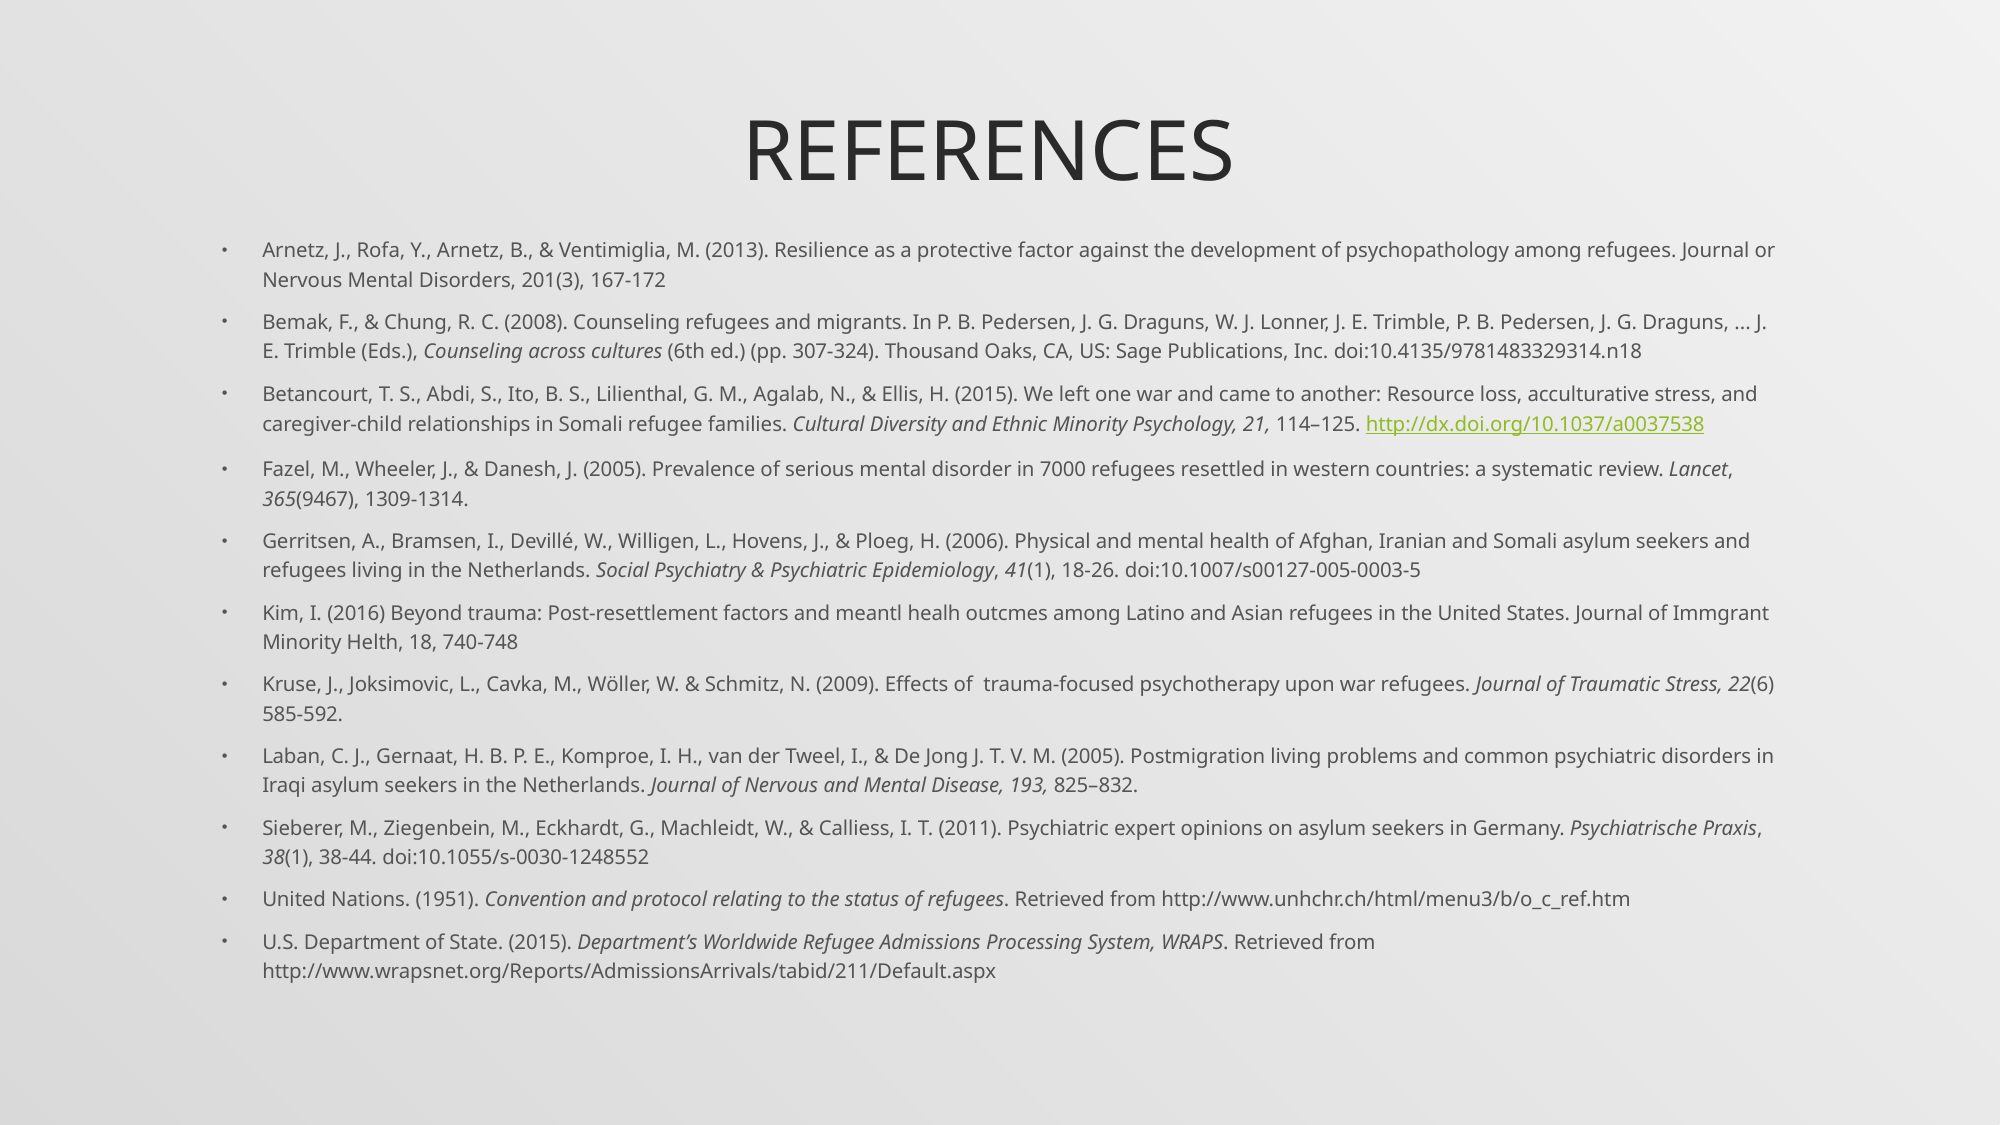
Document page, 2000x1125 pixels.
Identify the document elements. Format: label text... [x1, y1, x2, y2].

title References [199, 45, 1800, 263]
list Arnetz, J., Rofa, Y., Arnetz, B., & Ventimiglia, M. (2013). Resilience as a protective factor against the development of psychopathology among refugees. Journal or Nervous Mental Disorders, 201(3), 167-172 Bemak, F., & Chung, R. C. (2008). Counseling refugees and migrants. In P. B. Pedersen, J. G. Draguns, W. J. Lonner, J. E. Trimble, P. B. Pedersen, J. G. Draguns, ... J. E. Trimble (Eds.), Counseling across cultures (6th ed.) (pp. 307-324). Thousand Oaks, CA, US: Sage Publications, Inc. doi:10.4135/9781483329314.n18 Betancourt, T. S., Abdi, S., Ito, B. S., Lilienthal, G. M., Agalab, N., & Ellis, H. (2015). We left one war and came to another: Resource loss, acculturative stress, and caregiver-child relationships in Somali refugee families. Cultural Diversity and Ethnic Minority Psychology, 21, 114–125. http://dx.doi.org/10.1037/a0037538 Fazel, M., Wheeler, J., & Danesh, J. (2005). Prevalence of serious mental disorder in 7000 refugees resettled in western countries: a systematic review. Lancet, 365(9467), 1309-1314. Gerritsen, A., Bramsen, I., Devillé, W., Willigen, L., Hovens, J., & Ploeg, H. (2006). Physical and mental health of Afghan, Iranian and Somali asylum seekers and refugees living in the Netherlands. Social Psychiatry & Psychiatric Epidemiology, 41(1), 18-26. doi:10.1007/s00127-005-0003-5 Kim, I. (2016) Beyond trauma: Post-resettlement factors and meantl healh outcmes among Latino and Asian refugees in the United States. Journal of Immgrant Minority Helth, 18, 740-748 Kruse, J., Joksimovic, L., Cavka, M., Wöller, W. & Schmitz, N. (2009). Effects of trauma-focused psychotherapy upon war refugees. Journal of Traumatic Stress, 22(6) 585-592. Laban, C. J., Gernaat, H. B. P. E., Komproe, I. H., van der Tweel, I., & De Jong J. T. V. M. (2005). Postmigration living problems and common psychiatric disorders in Iraqi asylum seekers in the Netherlands. Journal of Nervous and Mental Disease, 193, 825–832. Sieberer, M., Ziegenbein, M., Eckhardt, G., Machleidt, W., & Calliess, I. T. (2011). Psychiatric expert opinions on asylum seekers in Germany. Psychiatrische Praxis, 38(1), 38-44. doi:10.1055/s-0030-1248552 United Nations. (1951). Convention and protocol relating to the status of refugees. Retrieved from http://www.unhchr.ch/html/menu3/b/o_c_ref.htm U.S. Department of State. (2015). Department’s Worldwide Refugee Admissions Processing System, WRAPS. Retrieved from http://www.wrapsnet.org/Reports/AdmissionsArrivals/tabid/211/Default.aspx [198, 224, 1799, 1025]
